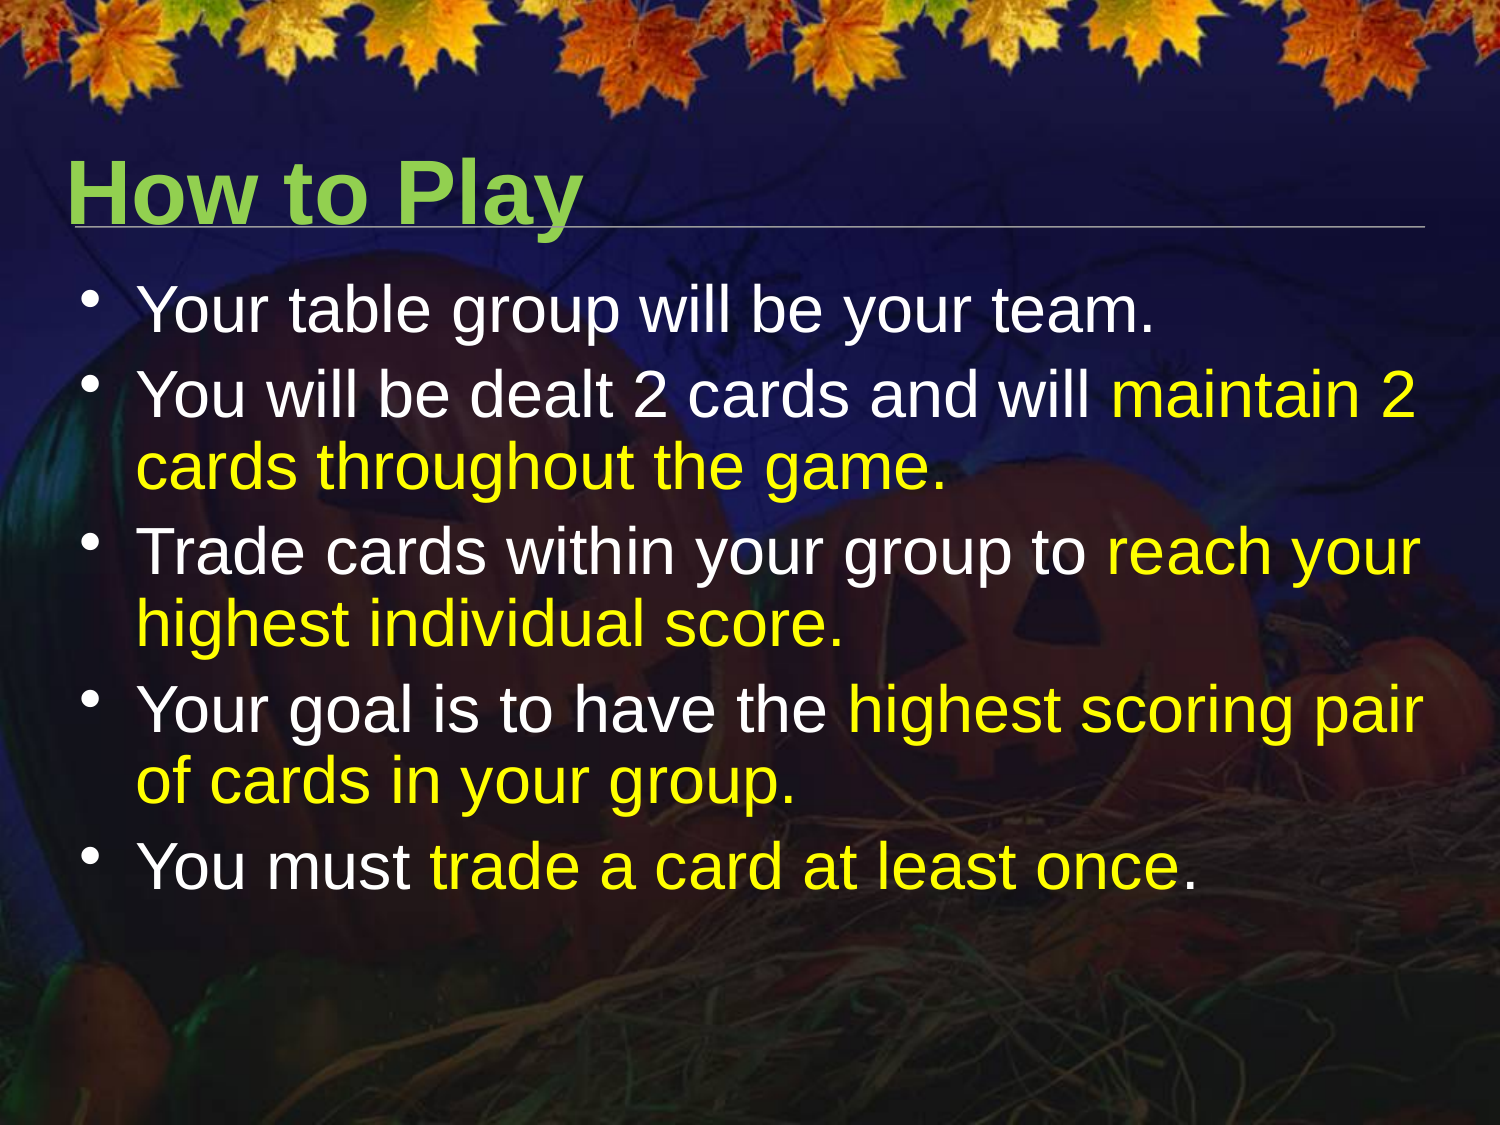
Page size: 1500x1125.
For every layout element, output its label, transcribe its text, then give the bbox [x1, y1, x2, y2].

picture [0, 0, 1500, 1125]
title How to Play [49, 87, 1451, 288]
list Your table group will be your team. You will be dealt 2 cards and will maintain 2 cards throughout the game. Trade cards within your group to reach your highest individual score. Your goal is to have the highest scoring pair of cards in your group. You must trade a card at least once. [65, 267, 1450, 974]
